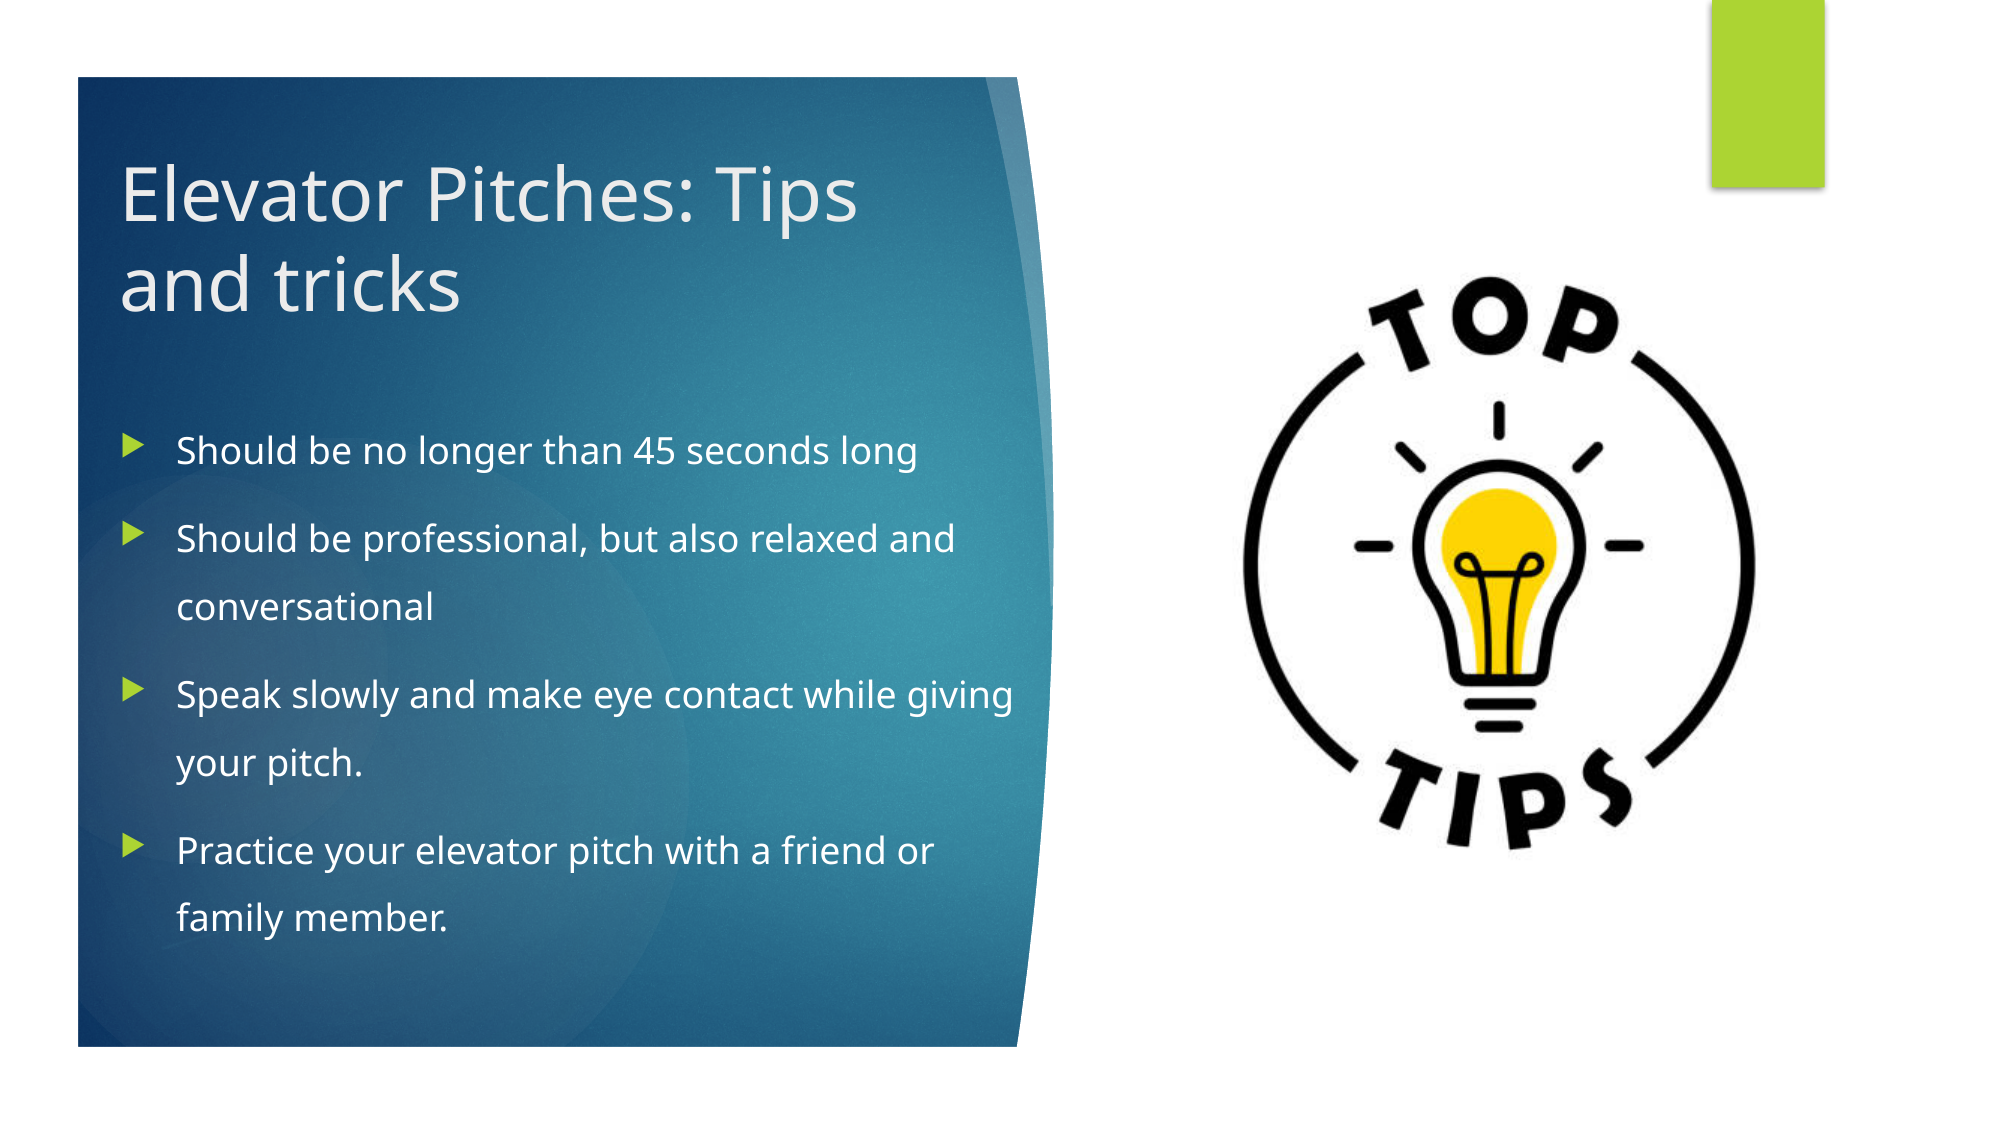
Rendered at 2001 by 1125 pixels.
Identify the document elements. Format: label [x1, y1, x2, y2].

text_box [0, 0, 2000, 1125]
picture [1098, 105, 1894, 1023]
